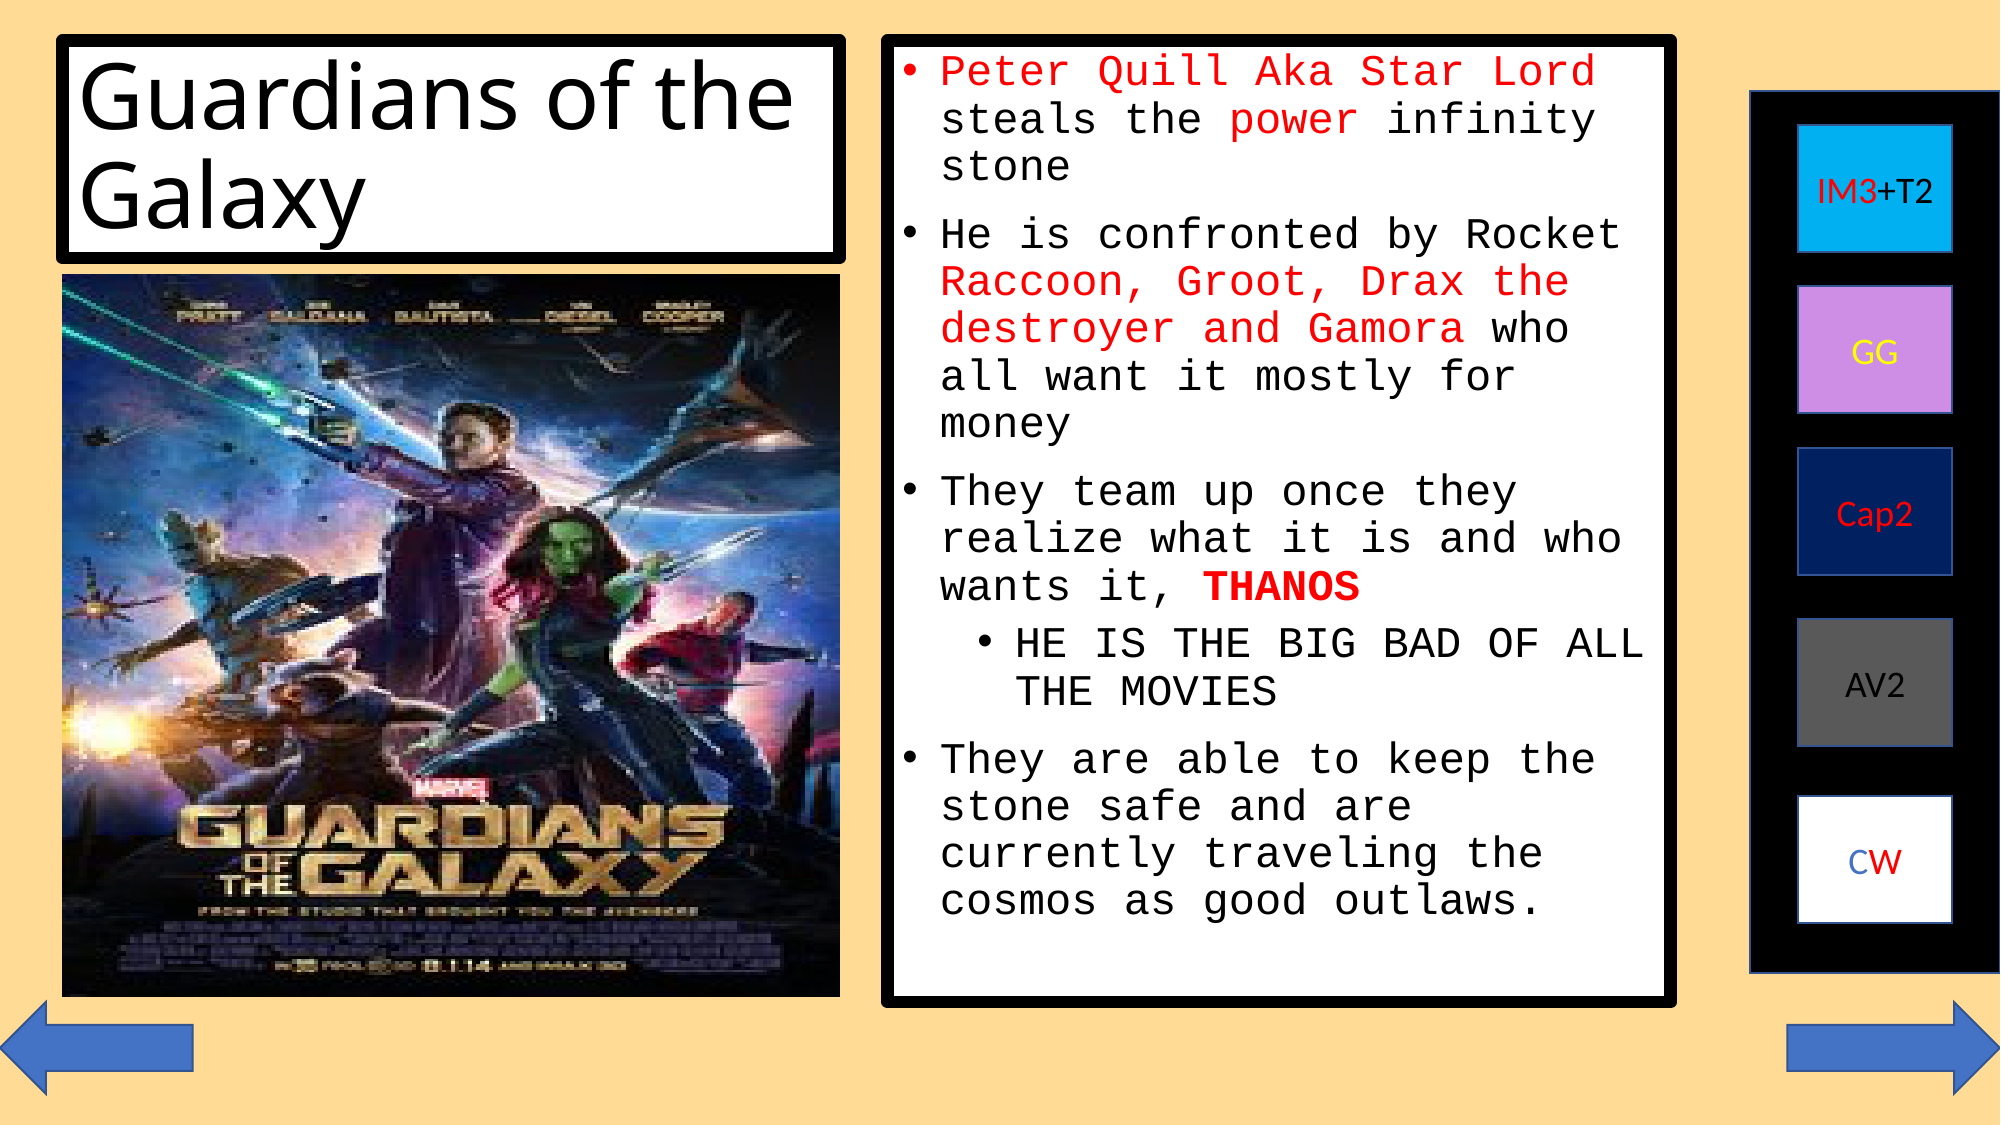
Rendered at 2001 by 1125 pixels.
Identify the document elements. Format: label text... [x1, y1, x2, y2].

text_box [1786, 999, 2000, 1097]
title Guardians of the Galaxy [62, 40, 840, 259]
list Peter Quill Aka Star Lord steals the power infinity stone He is confronted by Rocket Raccoon, Groot, Drax the destroyer and Gamora who all want it mostly for money They team up once they realize what it is and who wants it, THANOS HE IS THE BIG BAD OF ALL THE MOVIES They are able to keep the stone safe and are currently traveling the cosmos as good outlaws. [887, 40, 1671, 1003]
text_box CW [1797, 795, 1953, 924]
text_box [0, 999, 194, 1097]
text_box GG [1797, 285, 1953, 414]
text_box Cap2 [1797, 447, 1953, 576]
picture [62, 274, 840, 997]
text_box IM3+T2 [1797, 124, 1953, 253]
text_box [1749, 90, 2000, 974]
text_box AV2 [1797, 618, 1953, 747]
